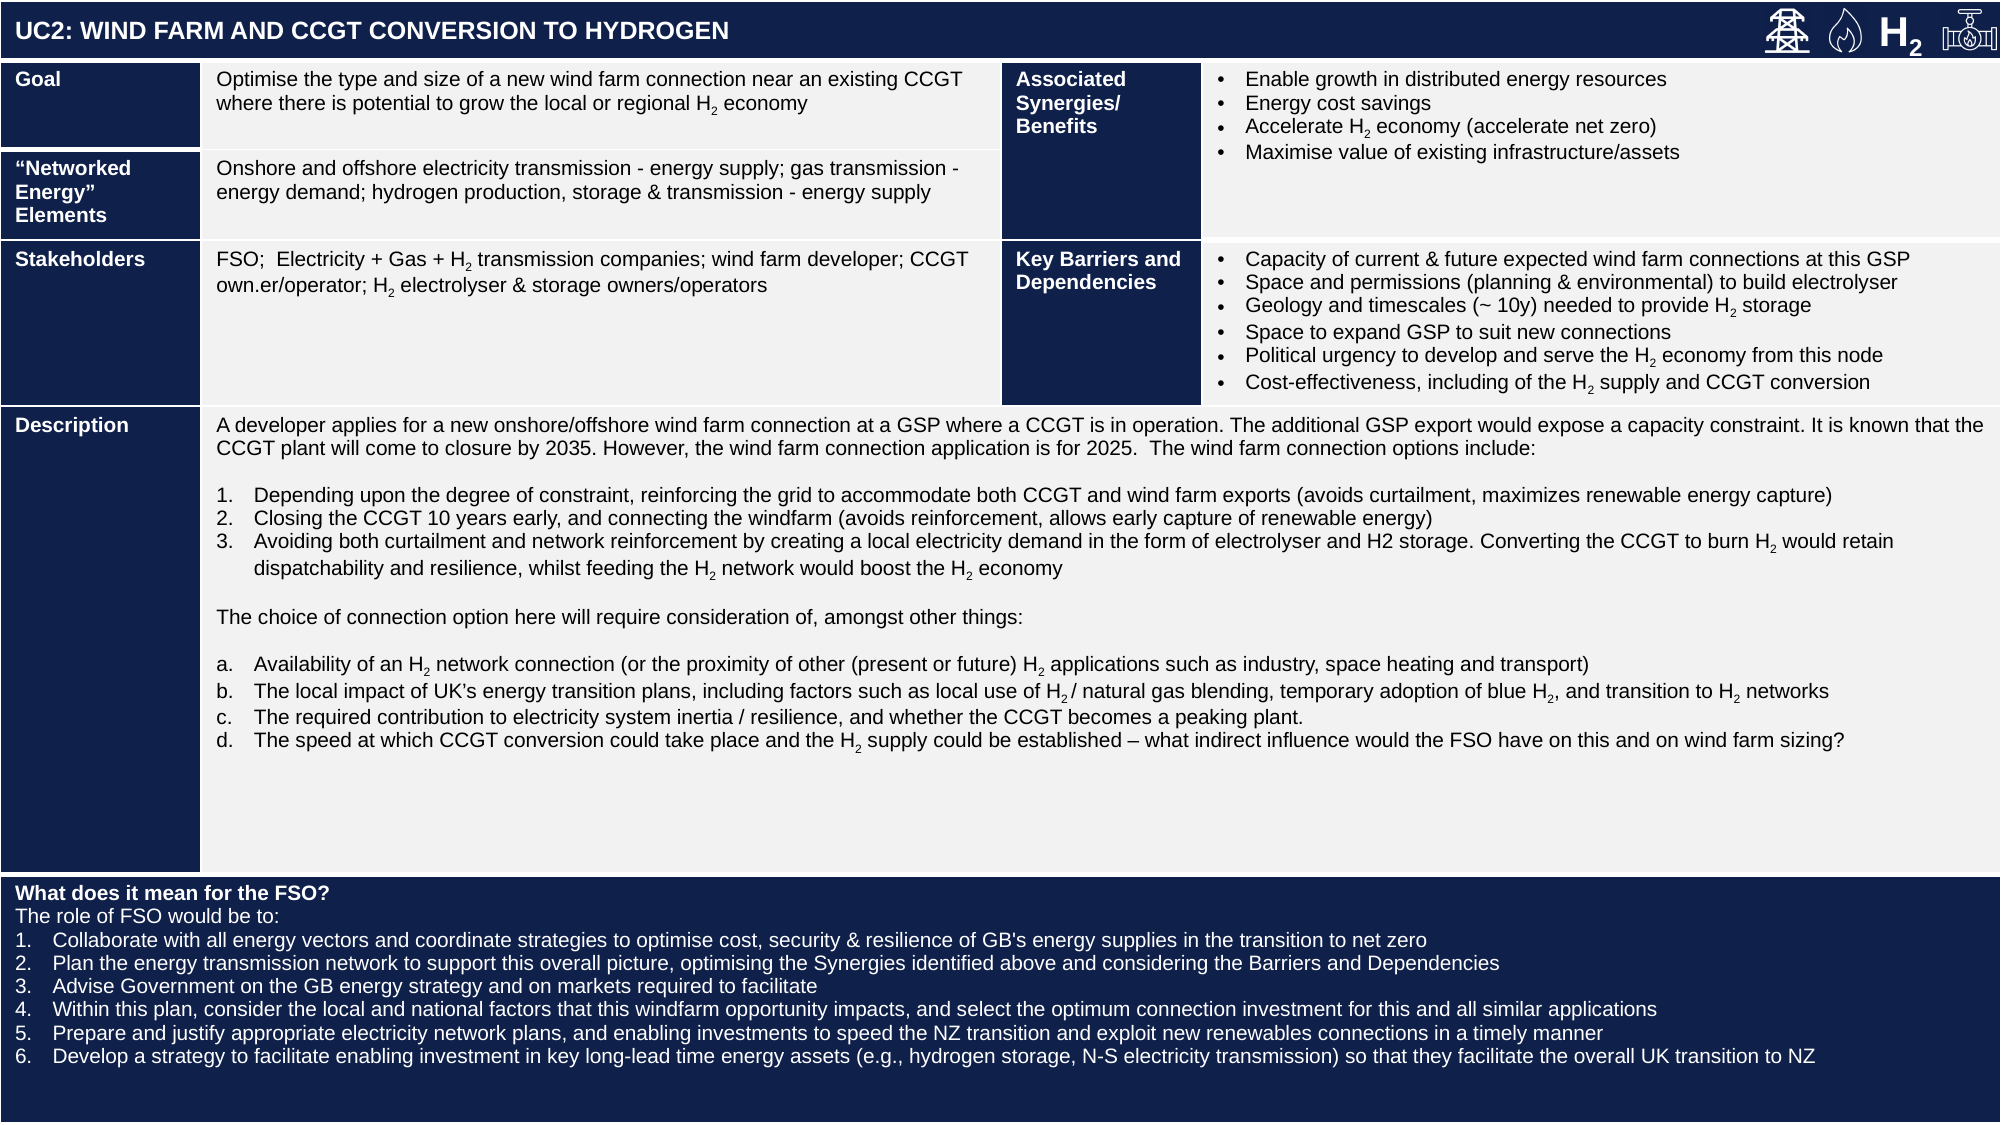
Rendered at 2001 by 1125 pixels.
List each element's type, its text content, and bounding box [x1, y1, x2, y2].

table_cell Goal [1, 63, 200, 147]
table_cell FSO; Electricity + Gas + H2 transmission companies; wind farm developer; CCGT own.er/operator; H2 electrolyser & storage owners/operators [202, 241, 1000, 405]
table_cell Enable growth in distributed energy resources Energy cost savings Accelerate H2 economy (accelerate net zero) Maximise value of existing infrastructure/assets [1203, 63, 2000, 237]
table_cell Description [1, 407, 200, 872]
table_cell Onshore and offshore electricity transmission - energy supply; gas transmission - energy demand; hydrogen production, storage & transmission - energy supply [202, 150, 1000, 239]
text_box H2 [1878, 4, 1927, 62]
table_cell What does it mean for the FSO? The role of FSO would be to: Collaborate with all energy vectors and coordinate strategies to optimise cost, security & resilience of GB's energy supplies in the transition to net zero Plan the energy transmission network to support this overall picture, optimising the Synergies identified above and considering the Barriers and Dependencies Advise Government on the GB energy strategy and on markets required to facilitate Within this plan, consider the local and national factors that this windfarm opportunity impacts, and select the optimum connection investment for this and all similar applications Prepare and justify appropriate electricity network plans, and enabling investments to speed the NZ transition and exploit new renewables connections in a timely manner Develop a strategy to facilitate enabling investment in key long-lead time energy assets (e.g., hydrogen storage, N-S electricity transmission) so that they facilitate the overall UK transition to NZ [1, 877, 2000, 1122]
table_cell Associated Synergies/ Benefits [1002, 63, 1201, 239]
table_cell A developer applies for a new onshore/offshore wind farm connection at a GSP where a CCGT is in operation. The additional GSP export would expose a capacity constraint. It is known that the CCGT plant will come to closure by 2035. However, the wind farm connection application is for 2025. The wind farm connection options include: Depending upon the degree of constraint, reinforcing the grid to accommodate both CCGT and wind farm exports (avoids curtailment, maximizes renewable energy capture) Closing the CCGT 10 years early, and connecting the windfarm (avoids reinforcement, allows early capture of renewable energy) Avoiding both curtailment and network reinforcement by creating a local electricity demand in the form of electrolyser and H2 storage. Converting the CCGT to burn H2 would retain dispatchability and resilience, whilst feeding the H2 network would boost the H2 economy The choice of connection option here will require consideration of, amongst other things: Availability of an H2 network connection (or the proximity of other (present or future) H2 applications such as industry, space heating and transport) The local impact of UK’s energy transition plans, including factors such as local use of H2 / natural gas blending, temporary adoption of blue H2, and transition to H2 networks The required contribution to electricity system inertia / resilience, and whether the CCGT becomes a peaking plant. The speed at which CCGT conversion could take place and the H2 supply could be established – what indirect influence would the FSO have on this and on wind farm sizing? [202, 407, 2000, 872]
table_cell Optimise the type and size of a new wind farm connection near an existing CCGT where there is potential to grow the local or regional H2 economy [202, 63, 1000, 149]
table_cell Key Barriers and Dependencies [1002, 241, 1201, 405]
picture [1823, 2, 1866, 55]
picture [1763, 4, 1812, 56]
table_header UC2: WIND FARM AND CCGT CONVERSION TO HYDROGEN [1867, 2, 2000, 58]
picture [1939, 5, 2000, 56]
table_cell Stakeholders [1, 241, 200, 405]
table_cell Capacity of current & future expected wind farm connections at this GSP Space and permissions (planning & environmental) to build electrolyser Geology and timescales (~ 10y) needed to provide H2 storage Space to expand GSP to suit new connections Political urgency to develop and serve the H2 economy from this node Cost-effectiveness, including of the H2 supply and CCGT conversion [1203, 243, 2000, 405]
table_cell “Networked Energy” Elements [1, 152, 200, 239]
table_header UC2: WIND FARM AND CCGT CONVERSION TO HYDROGEN [1, 2, 1822, 58]
